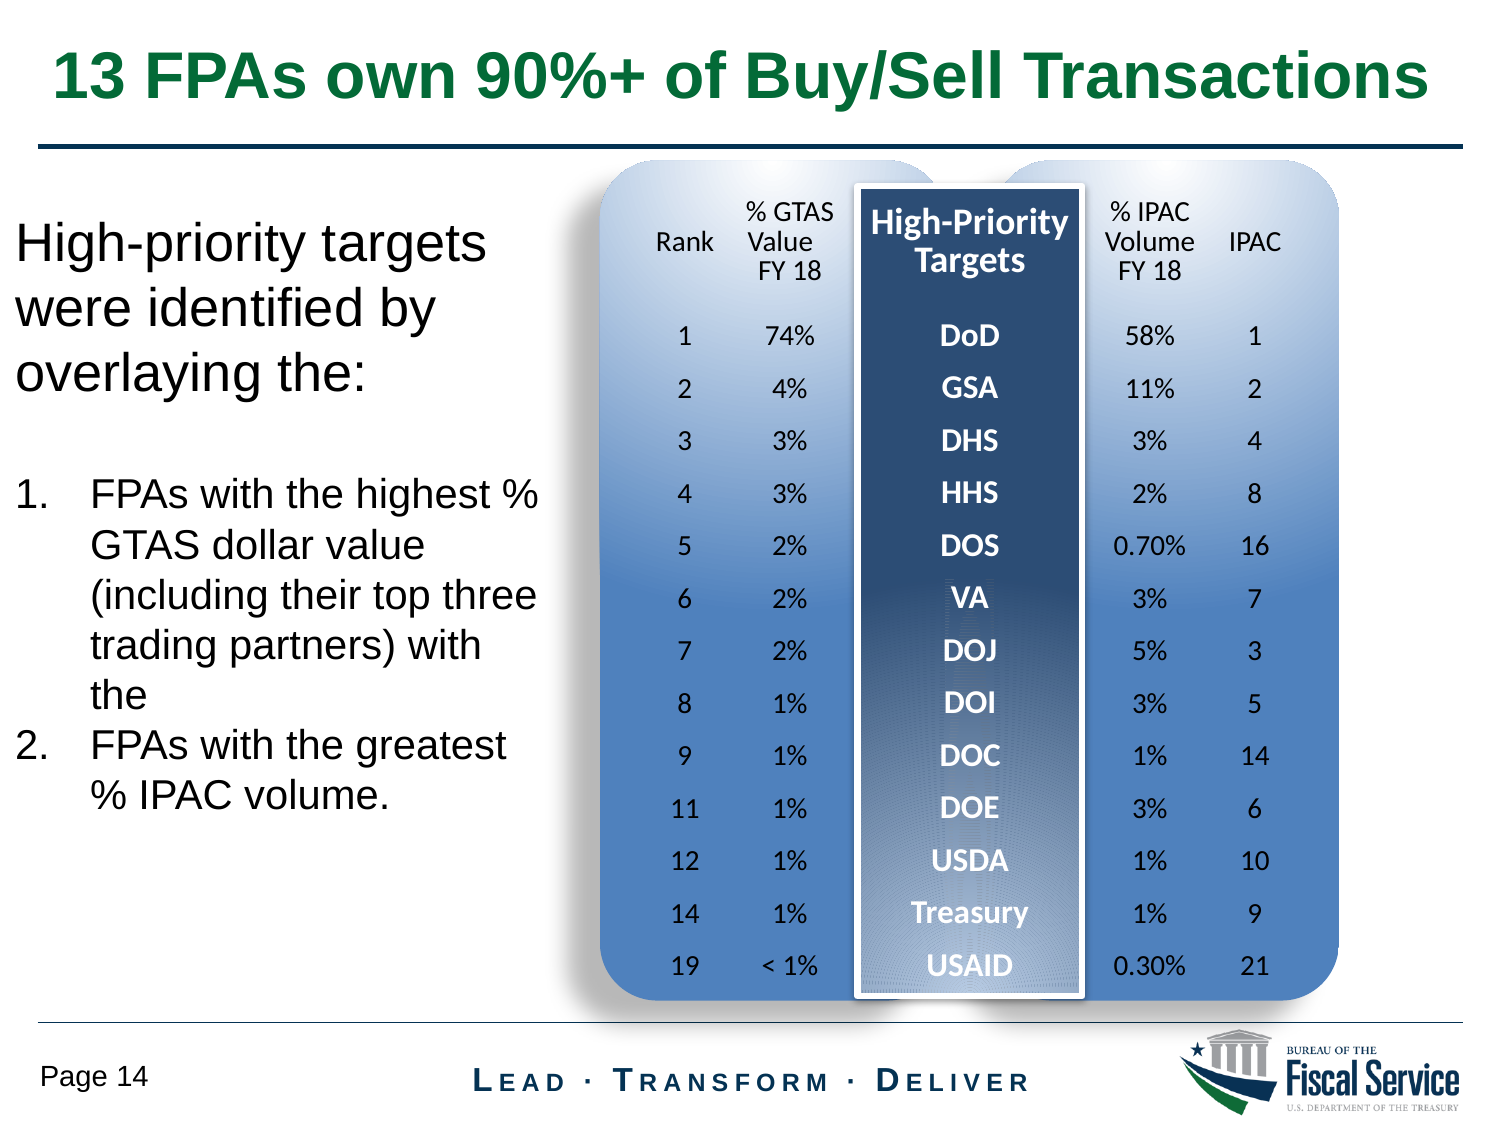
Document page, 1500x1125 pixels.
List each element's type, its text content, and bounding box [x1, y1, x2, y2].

table_cell 3% [730, 416, 850, 469]
table_cell 1% [730, 784, 850, 836]
table_cell 4% [730, 364, 850, 416]
table_cell 11% [1090, 364, 1210, 416]
table_cell DOE [850, 784, 1090, 836]
table_cell 1% [730, 889, 850, 941]
table_cell 3 [1210, 626, 1300, 679]
table_cell HHS [850, 469, 1090, 521]
table_cell 2% [730, 521, 850, 574]
table_cell DOJ [850, 626, 1090, 679]
table_cell 0.70% [1090, 521, 1210, 574]
table_cell USAID [850, 941, 1090, 994]
table_cell 8 [1210, 469, 1300, 521]
table_cell 1% [1090, 889, 1210, 941]
table_cell DHS [850, 416, 1090, 469]
table_cell 5% [1090, 626, 1210, 679]
table_header IPAC [1210, 175, 1300, 311]
table_cell 14 [640, 889, 730, 941]
table_cell 10 [1210, 836, 1300, 889]
table_cell 1 [640, 311, 730, 364]
table_cell 5 [1210, 679, 1300, 731]
text_box [854, 994, 1085, 999]
table_cell 7 [640, 626, 730, 679]
table_cell 2% [730, 574, 850, 626]
table_cell 3% [1090, 574, 1210, 626]
picture [1175, 1026, 1463, 1118]
table_cell 2% [730, 626, 850, 679]
table_cell 3% [1090, 416, 1210, 469]
table_cell 8 [640, 679, 730, 731]
table_cell 2% [1090, 469, 1210, 521]
table_header Rank [640, 175, 730, 311]
table_cell 3 [640, 416, 730, 469]
text_box [1013, 160, 1339, 1001]
table_cell Treasury [850, 889, 1090, 941]
table_cell 9 [640, 731, 730, 784]
table_cell 6 [640, 574, 730, 626]
table_cell 3% [730, 469, 850, 521]
table_cell 1% [730, 731, 850, 784]
table_cell 4 [640, 469, 730, 521]
table_cell 12 [640, 836, 730, 889]
table_cell 5 [640, 521, 730, 574]
list 13 FPAs own 90%+ of Buy/Sell Transactions [37, 24, 1463, 138]
table_cell 6 [1210, 784, 1300, 836]
text_box [599, 160, 926, 1001]
table_cell 1% [1090, 731, 1210, 784]
table_header High-Priority Targets [850, 175, 1090, 311]
table_cell 11 [640, 784, 730, 836]
table_cell 2 [640, 364, 730, 416]
table_cell DOC [850, 731, 1090, 784]
table_cell < 1% [730, 941, 850, 994]
table_cell 2 [1210, 364, 1300, 416]
table_cell 19 [640, 941, 730, 994]
table_cell 1% [1090, 836, 1210, 889]
table_cell VA [850, 574, 1090, 626]
table_cell 0.30% [1090, 941, 1210, 994]
table_header % IPAC Volume FY 18 [1090, 175, 1210, 311]
table_cell DOS [850, 521, 1090, 574]
table_cell 9 [1210, 889, 1300, 941]
table_cell 58% [1090, 311, 1210, 364]
table_cell DoD [850, 311, 1090, 364]
table_cell USDA [850, 836, 1090, 889]
table_cell 1% [730, 836, 850, 889]
table_cell 16 [1210, 521, 1300, 574]
table_cell DOI [850, 679, 1090, 731]
table_header % GTAS Value FY 18 [730, 175, 850, 311]
table_cell 1 [1210, 311, 1300, 364]
table_cell 7 [1210, 574, 1300, 626]
list High-priority targets were identified by overlaying the: FPAs with the highest % GTAS dollar value (including their top three trading partners) with the FPAs with the greatest % IPAC volume. [0, 200, 561, 988]
table_cell 14 [1210, 731, 1300, 784]
table_cell 1% [730, 679, 850, 731]
table_cell 3% [1090, 784, 1210, 836]
table_cell 21 [1210, 941, 1300, 994]
table_cell 3% [1090, 679, 1210, 731]
table_cell 74% [730, 311, 850, 364]
table_cell 4 [1210, 416, 1300, 469]
table_cell GSA [850, 364, 1090, 416]
